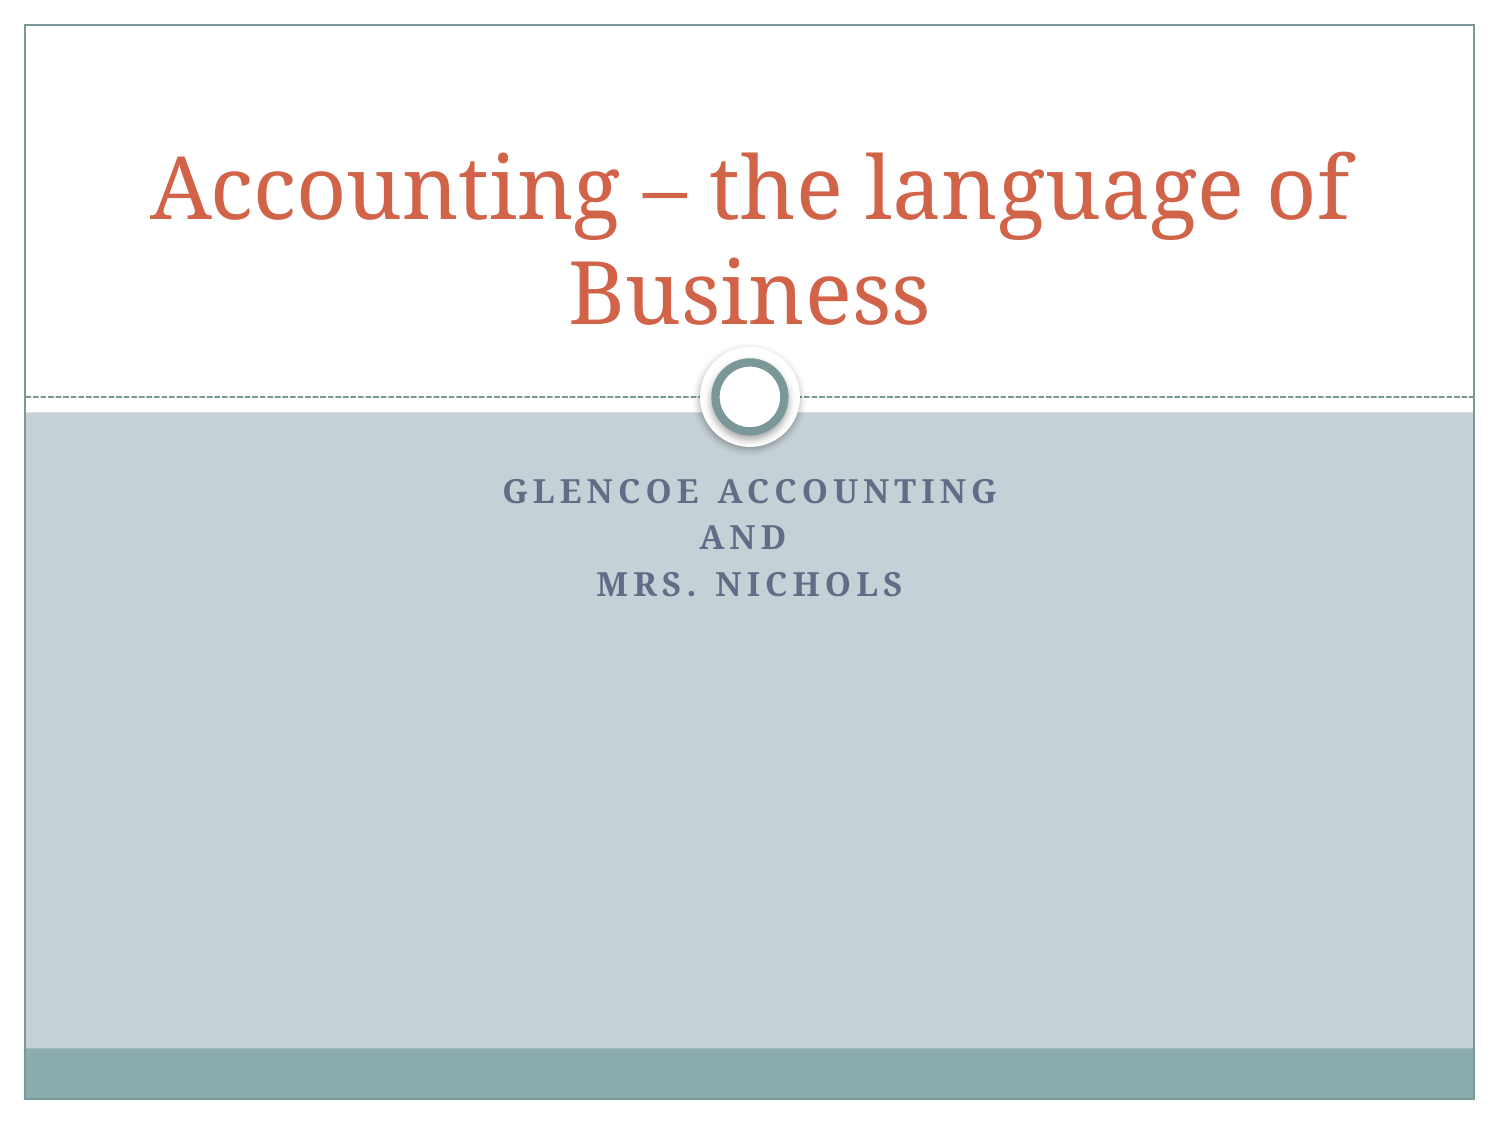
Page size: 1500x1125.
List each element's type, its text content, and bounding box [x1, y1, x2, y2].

title Accounting – the language of Business [112, 62, 1388, 350]
subtitle Glencoe Accounting And Mrs. Nichols [225, 462, 1275, 750]
